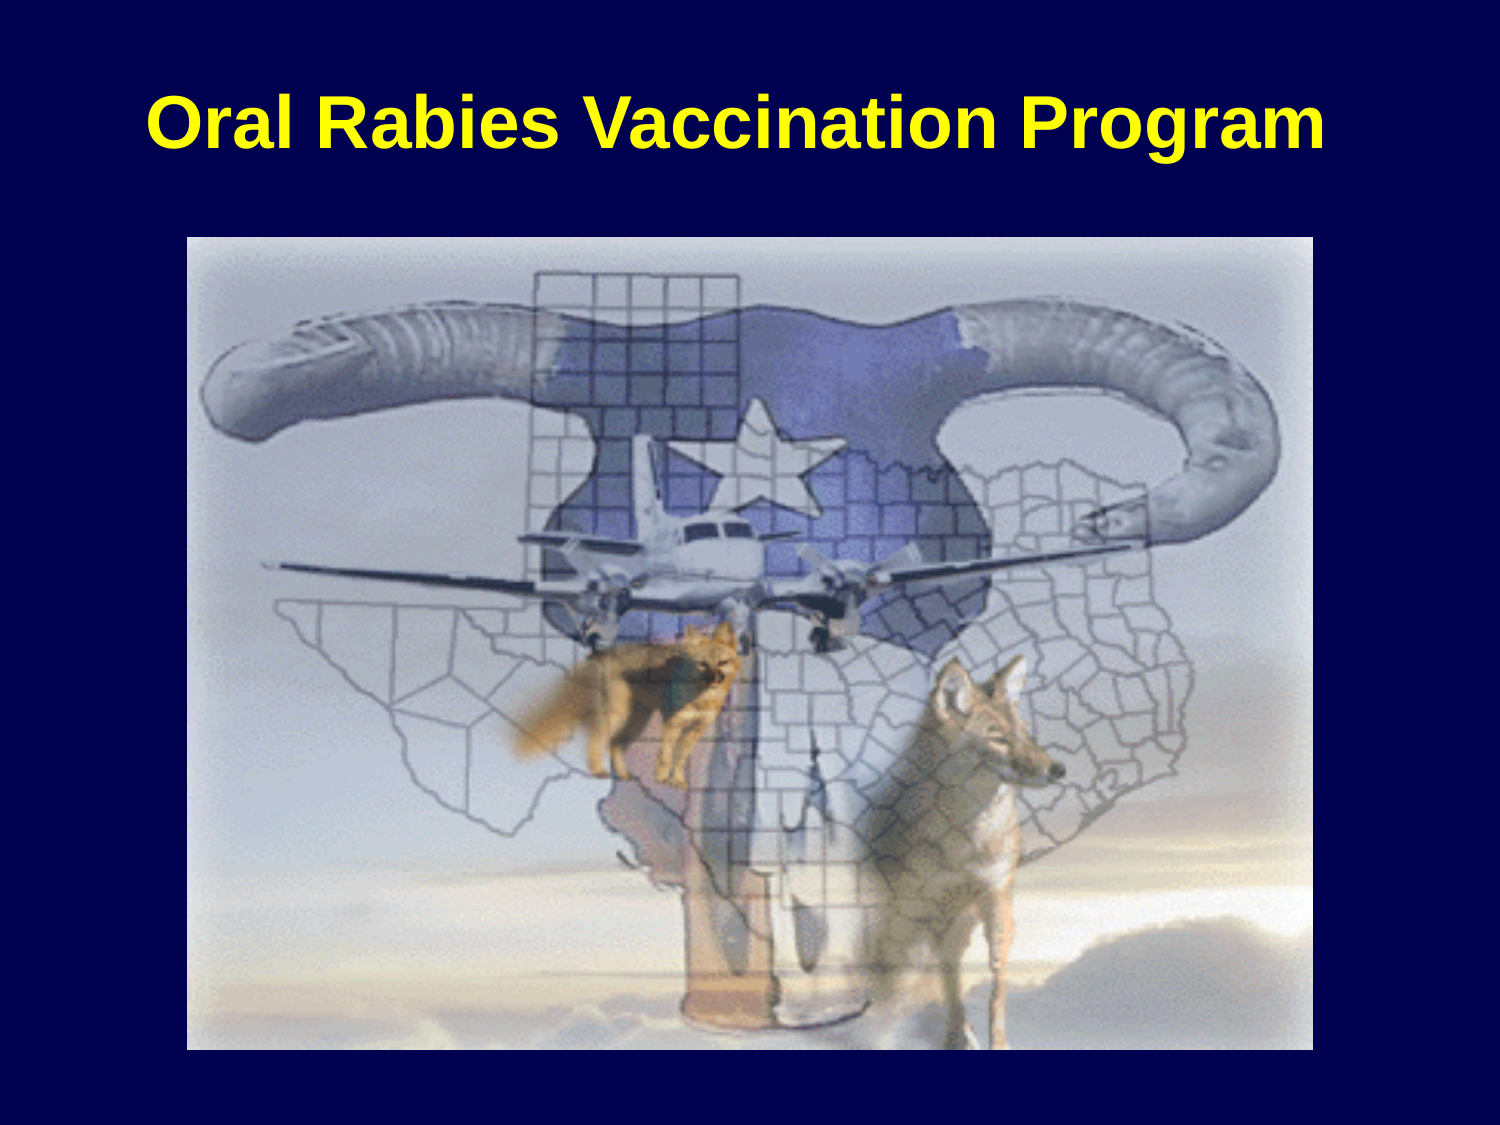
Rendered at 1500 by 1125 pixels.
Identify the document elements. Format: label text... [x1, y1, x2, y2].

text_box Oral Rabies Vaccination Program [19, 66, 1455, 172]
picture [187, 237, 1313, 1051]
